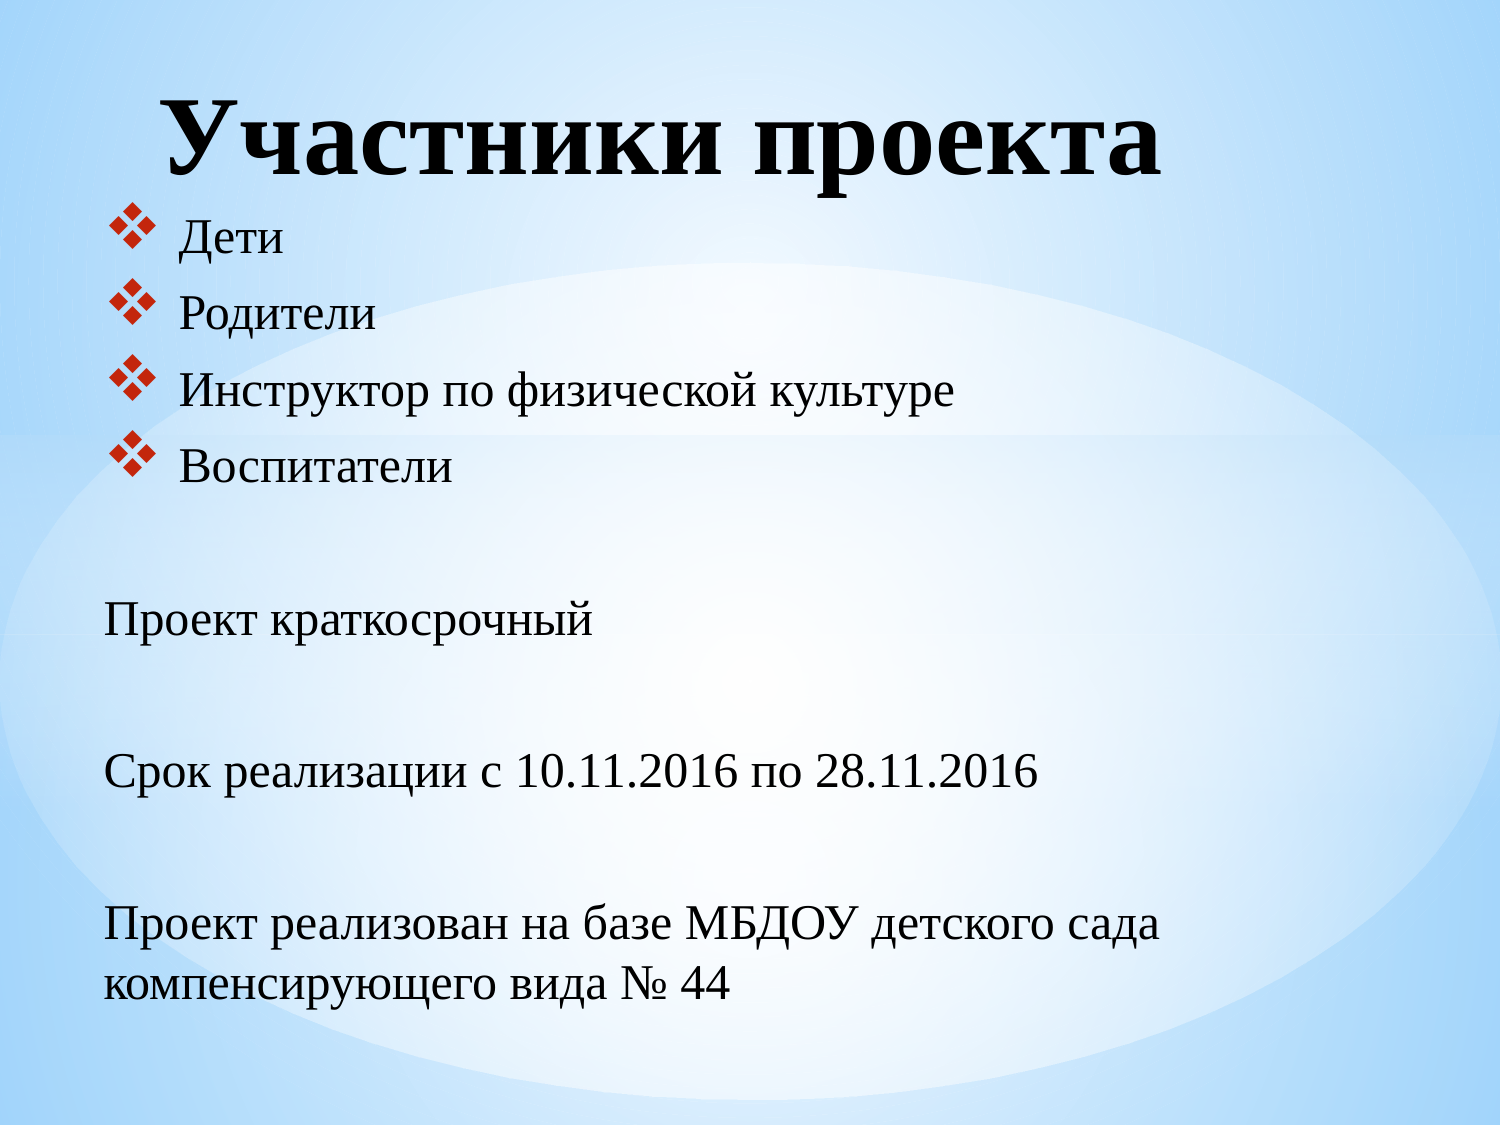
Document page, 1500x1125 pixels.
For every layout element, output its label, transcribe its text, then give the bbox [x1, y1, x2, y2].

subtitle Дети Родители Инструктор по физической культуре Воспитатели Проект краткосрочный Срок реализации с 10.11.2016 по 28.11.2016 Проект реализован на базе МБДОУ детского сада компенсирующего вида № 44 [88, 196, 1412, 1047]
title Участники проекта [112, 54, 1388, 185]
